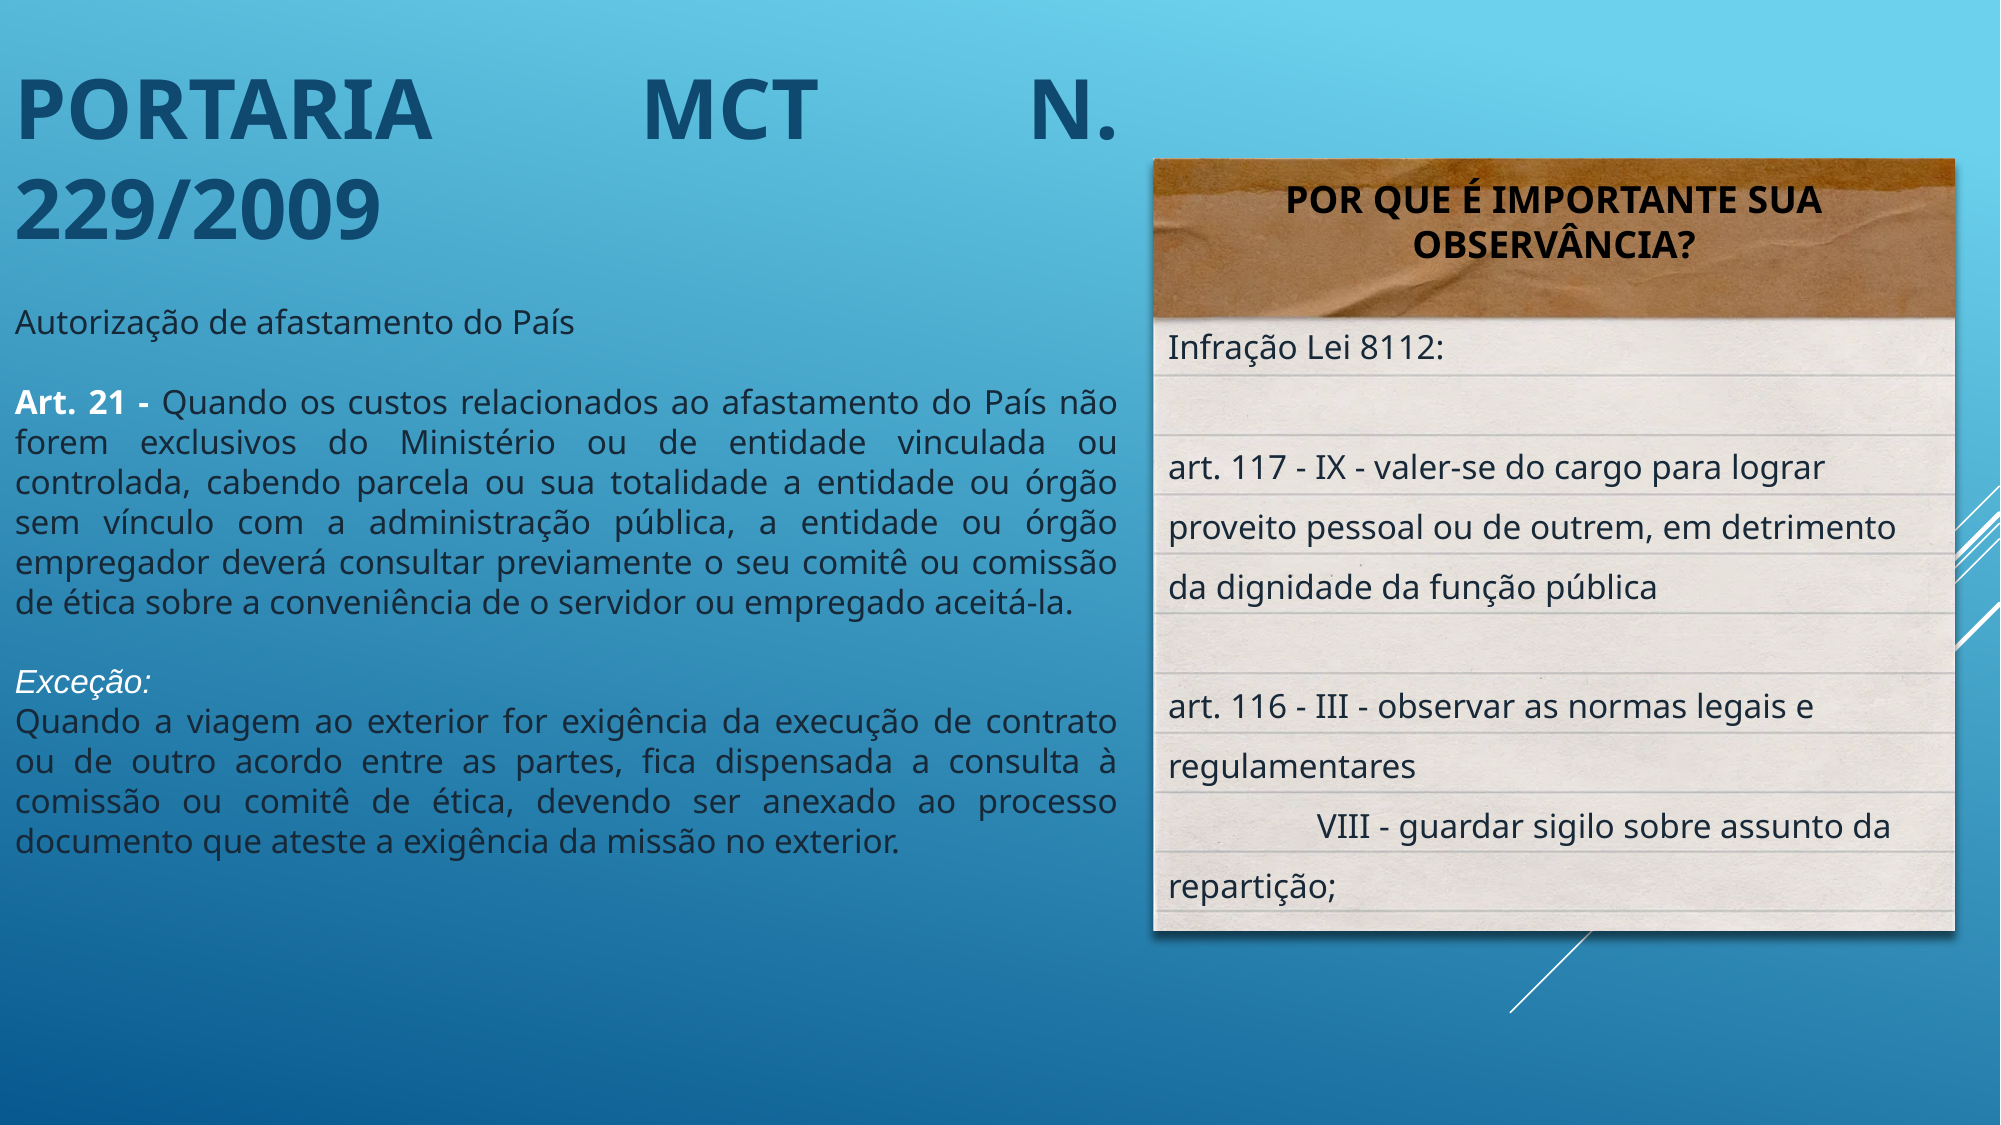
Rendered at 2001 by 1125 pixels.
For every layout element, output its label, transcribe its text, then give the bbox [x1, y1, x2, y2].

text_box PORTARIA MCT N. 229/2009 Autorização de afastamento do País Art. 21 - Quando os custos relacionados ao afastamento do País não forem exclusivos do Ministério ou de entidade vinculada ou controlada, cabendo parcela ou sua totalidade a entidade ou órgão sem vínculo com a administração pública, a entidade ou órgão empregador deverá consultar previamente o seu comitê ou comissão de ética sobre a conveniência de o servidor ou empregado aceitá-la. Exceção: Quando a viagem ao exterior for exigência da execução de contrato ou de outro acordo entre as partes, fica dispensada a consulta à comissão ou comitê de ética, devendo ser anexado ao processo documento que ateste a exigência da missão no exterior. [0, 49, 1135, 913]
picture [1153, 157, 1956, 931]
text_box POR QUE É IMPORTANTE SUA OBSERVÂNCIA? Infração Lei 8112: art. 117 - IX - valer-se do cargo para lograr proveito pessoal ou de outrem, em detrimento da dignidade da função pública art. 116 - III - observar as normas legais e regulamentares VIII - guardar sigilo sobre assunto da repartição; [1152, 168, 1956, 959]
